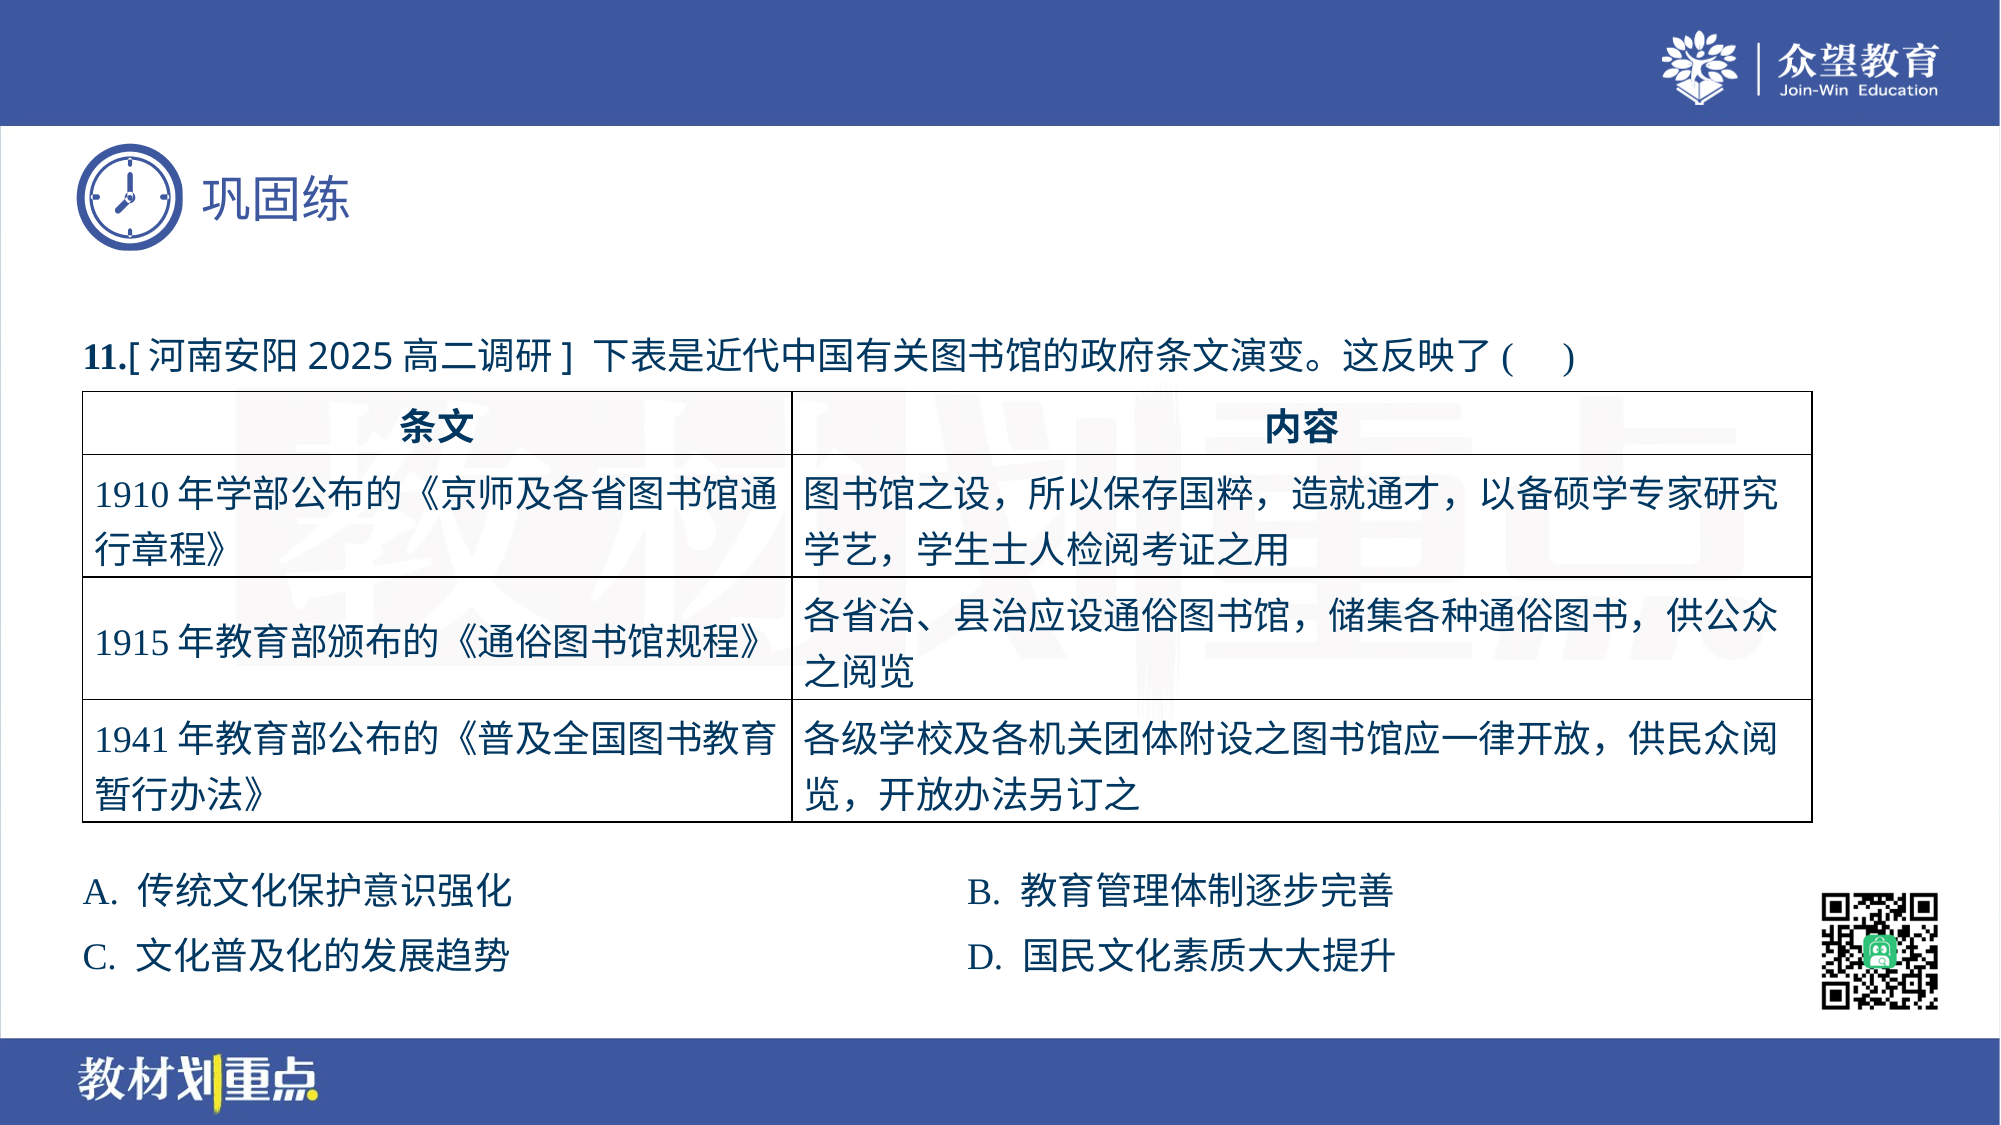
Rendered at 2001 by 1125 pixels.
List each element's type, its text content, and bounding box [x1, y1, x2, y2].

table_header 条文 [83, 392, 791, 454]
table_header 内容 [793, 392, 1811, 454]
table_cell 1915年教育部颁布的《通俗图书馆规程》 [83, 578, 791, 699]
table_cell 1910年学部公布的《京师及各省图书馆通 行章程》 [83, 455, 791, 576]
table_cell 图书馆之设，所以保存国粹，造就通才，以备硕学专家研究 学艺，学生士人检阅考证之用 [793, 455, 1811, 576]
text_box A. 传统文化保护意识强化 B. 教育管理体制逐步完善 C. 文化普及化的发展趋势 D. 国民文化素质大大提升 [82, 843, 1817, 970]
table_cell 各级学校及各机关团体附设之图书馆应一律开放，供民众阅 览，开放办法另订之 [793, 700, 1811, 821]
table_cell 各省治、县治应设通俗图书馆，储集各种通俗图书，供公众 之阅览 [793, 578, 1811, 699]
text_box 11.[河南安阳2025高二调研] 下表是近代中国有关图书馆的政府条文演变。这反映了( ) [82, 310, 1817, 370]
picture [0, 0, 2000, 1125]
table_cell 1941年教育部公布的《普及全国图书教育 暂行办法》 [83, 700, 791, 821]
